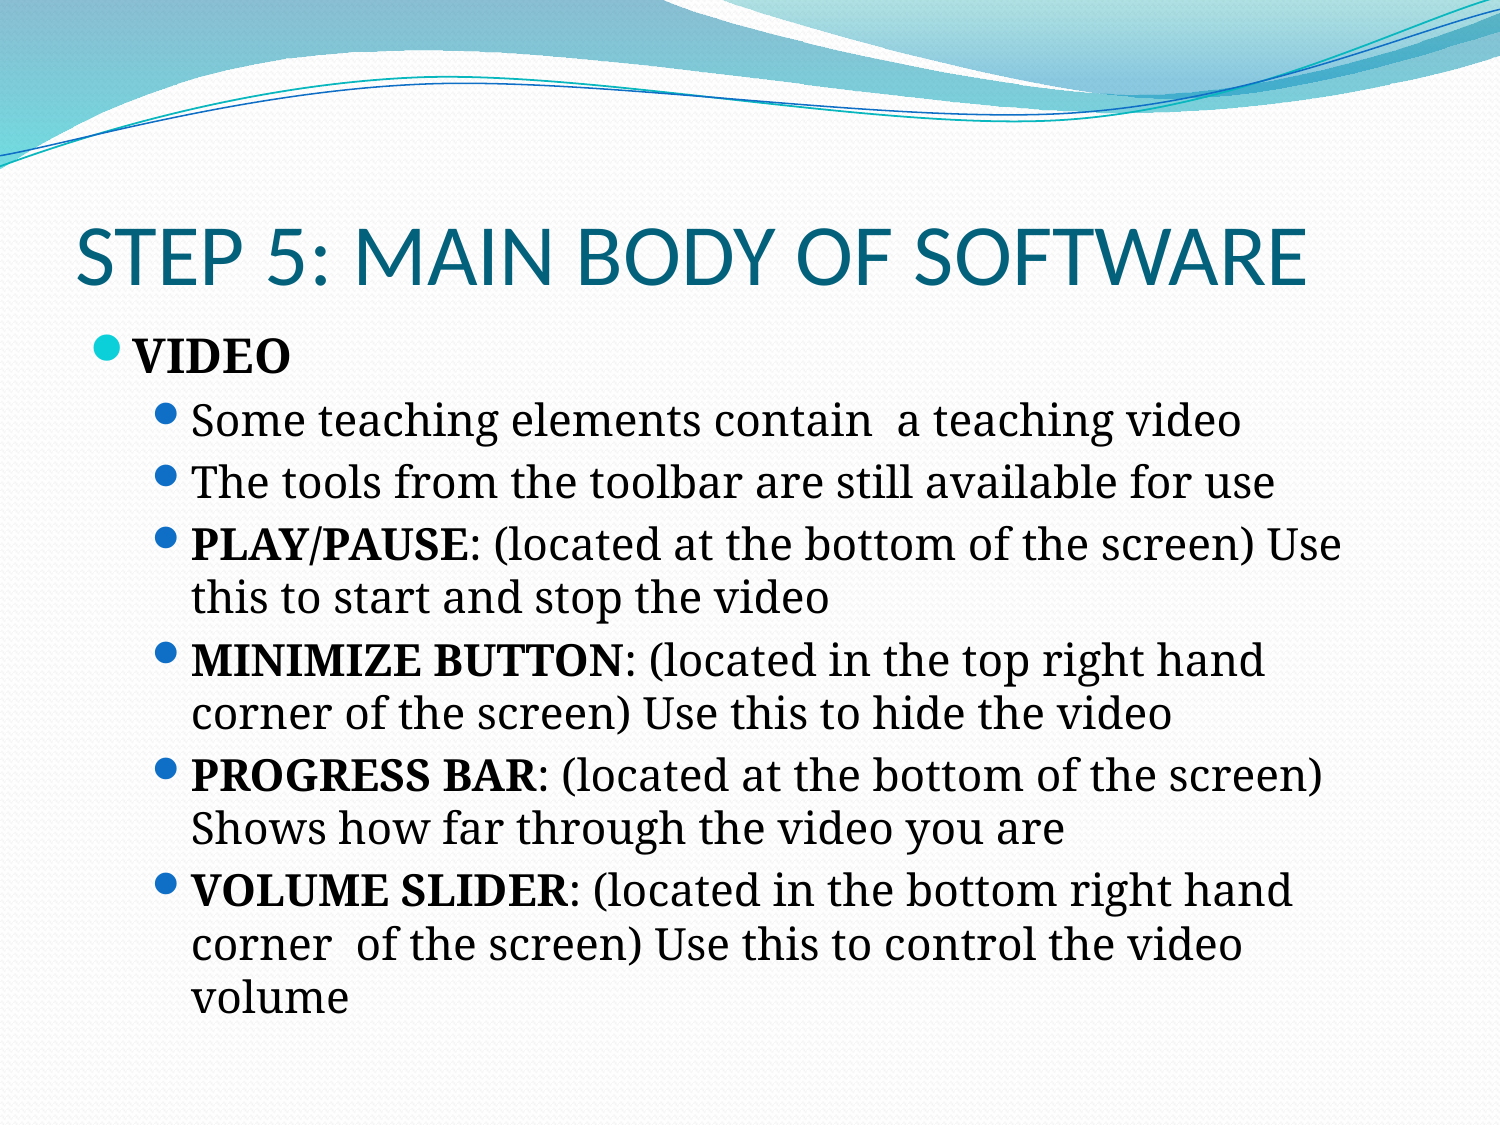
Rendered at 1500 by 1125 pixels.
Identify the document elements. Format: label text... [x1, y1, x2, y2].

title STEP 5: MAIN BODY OF SOFTWARE [75, 115, 1425, 303]
list VIDEO Some teaching elements contain a teaching video The tools from the toolbar are still available for use PLAY/PAUSE: (located at the bottom of the screen) Use this to start and stop the video MINIMIZE BUTTON: (located in the top right hand corner of the screen) Use this to hide the video PROGRESS BAR: (located at the bottom of the screen) Shows how far through the video you are VOLUME SLIDER: (located in the bottom right hand corner of the screen) Use this to control the video volume [75, 317, 1425, 1038]
